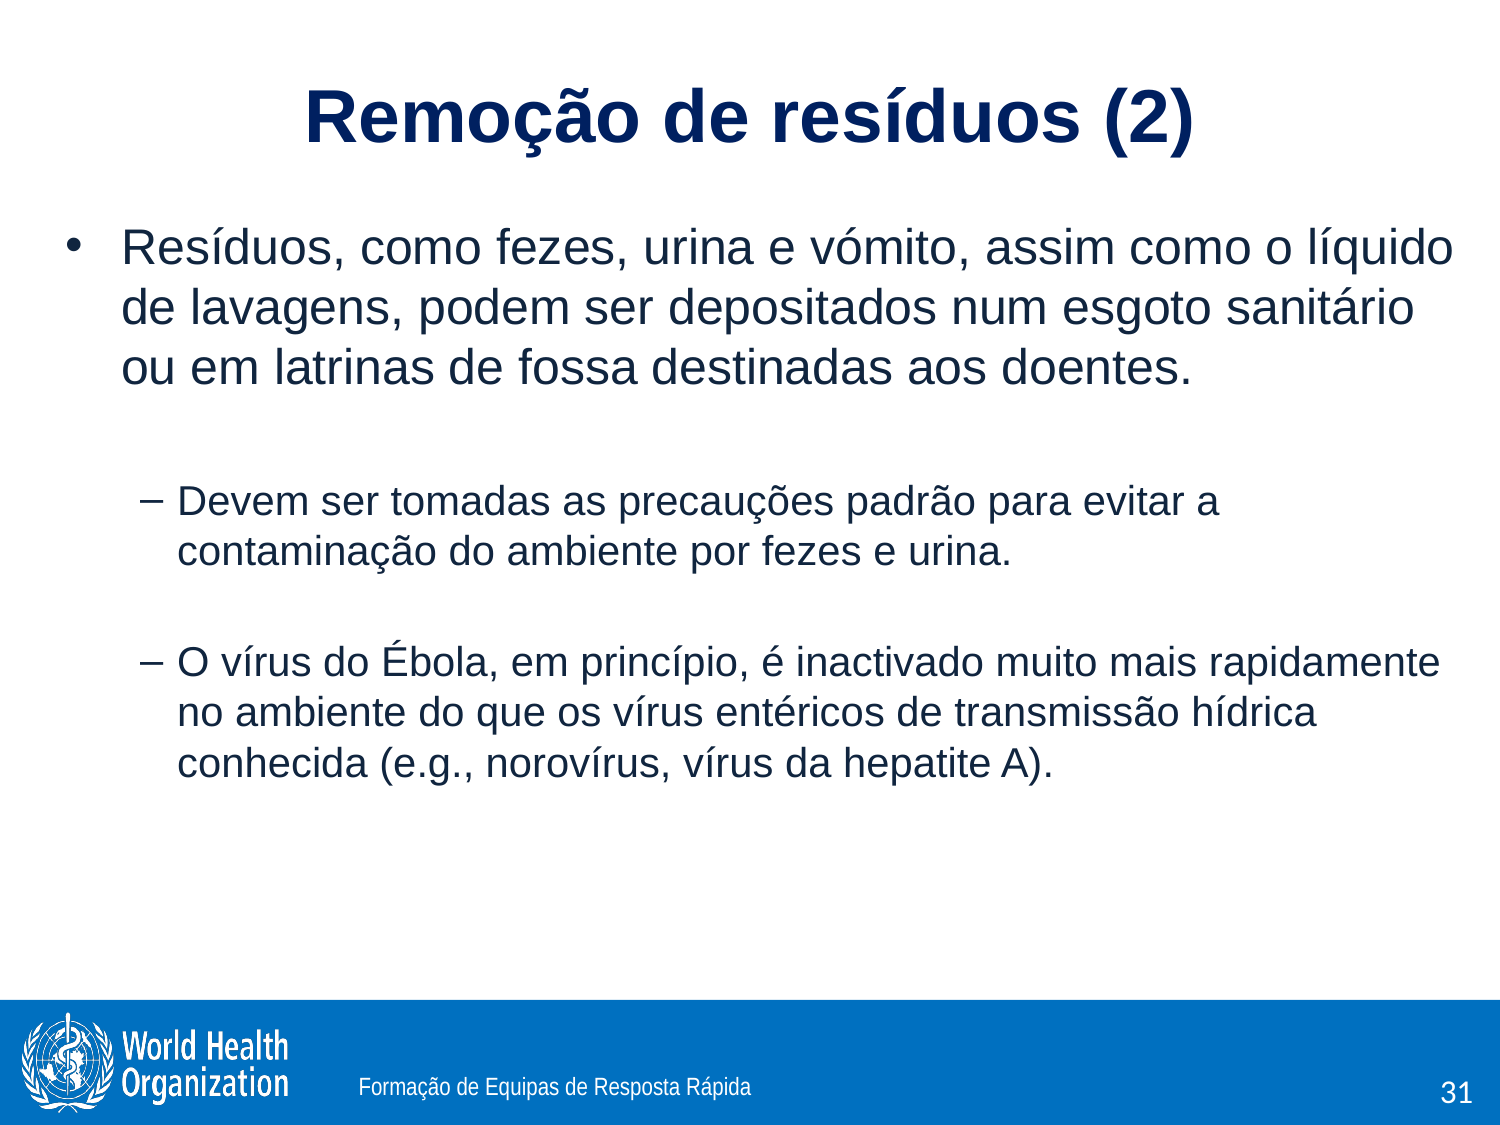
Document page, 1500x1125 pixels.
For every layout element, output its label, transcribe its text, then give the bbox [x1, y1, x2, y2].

picture [21, 1012, 288, 1113]
list Resíduos, como fezes, urina e vómito, assim como o líquido de lavagens, podem ser depositados num esgoto sanitário ou em latrinas de fossa destinadas aos doentes. Devem ser tomadas as precauções padrão para evitar a contaminação do ambiente por fezes e urina. O vírus do Ébola, em princípio, é inactivado muito mais rapidamente no ambiente do que os vírus entéricos de transmissão hídrica conhecida (e.g., norovírus, vírus da hepatite A). [64, 214, 1459, 1024]
title Remoção de resíduos (2) [0, 54, 1500, 171]
